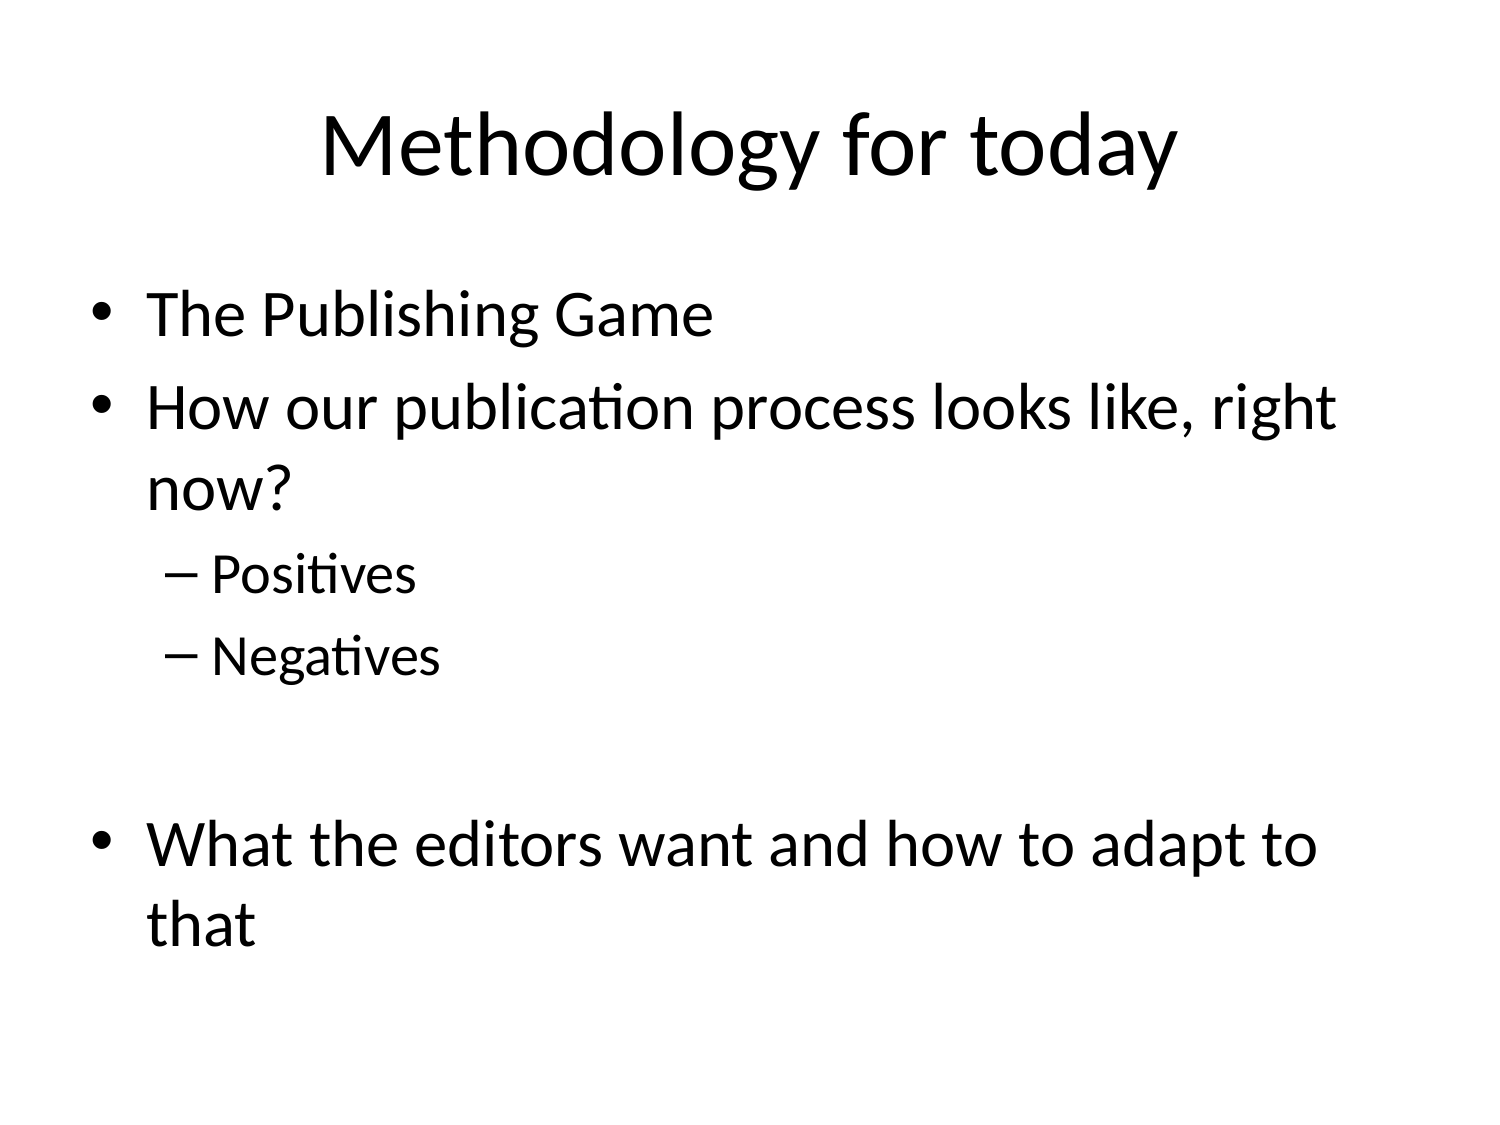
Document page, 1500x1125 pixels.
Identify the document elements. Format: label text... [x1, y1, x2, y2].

title Methodology for today [75, 45, 1425, 233]
list The Publishing Game How our publication process looks like, right now? Positives Negatives What the editors want and how to adapt to that [75, 262, 1425, 1005]
